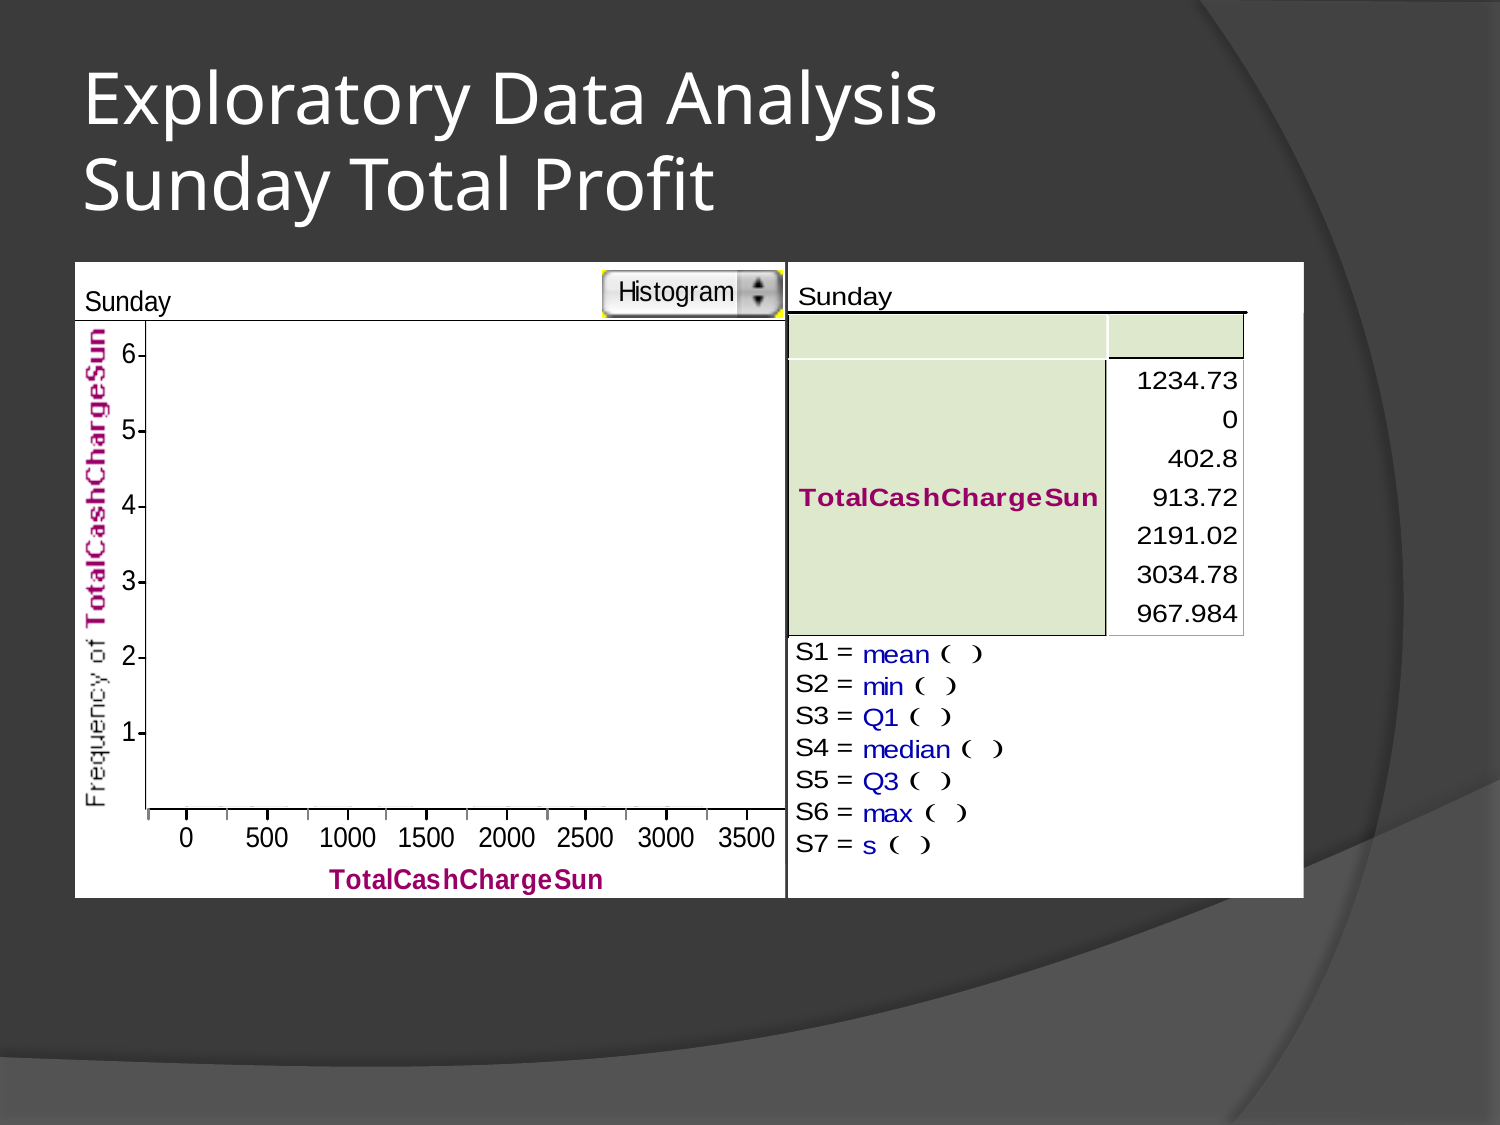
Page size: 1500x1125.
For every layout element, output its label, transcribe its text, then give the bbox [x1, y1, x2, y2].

picture [74, 262, 780, 901]
title Exploratory Data Analysis Sunday Total Profit [75, 45, 1300, 233]
picture [787, 262, 1307, 901]
